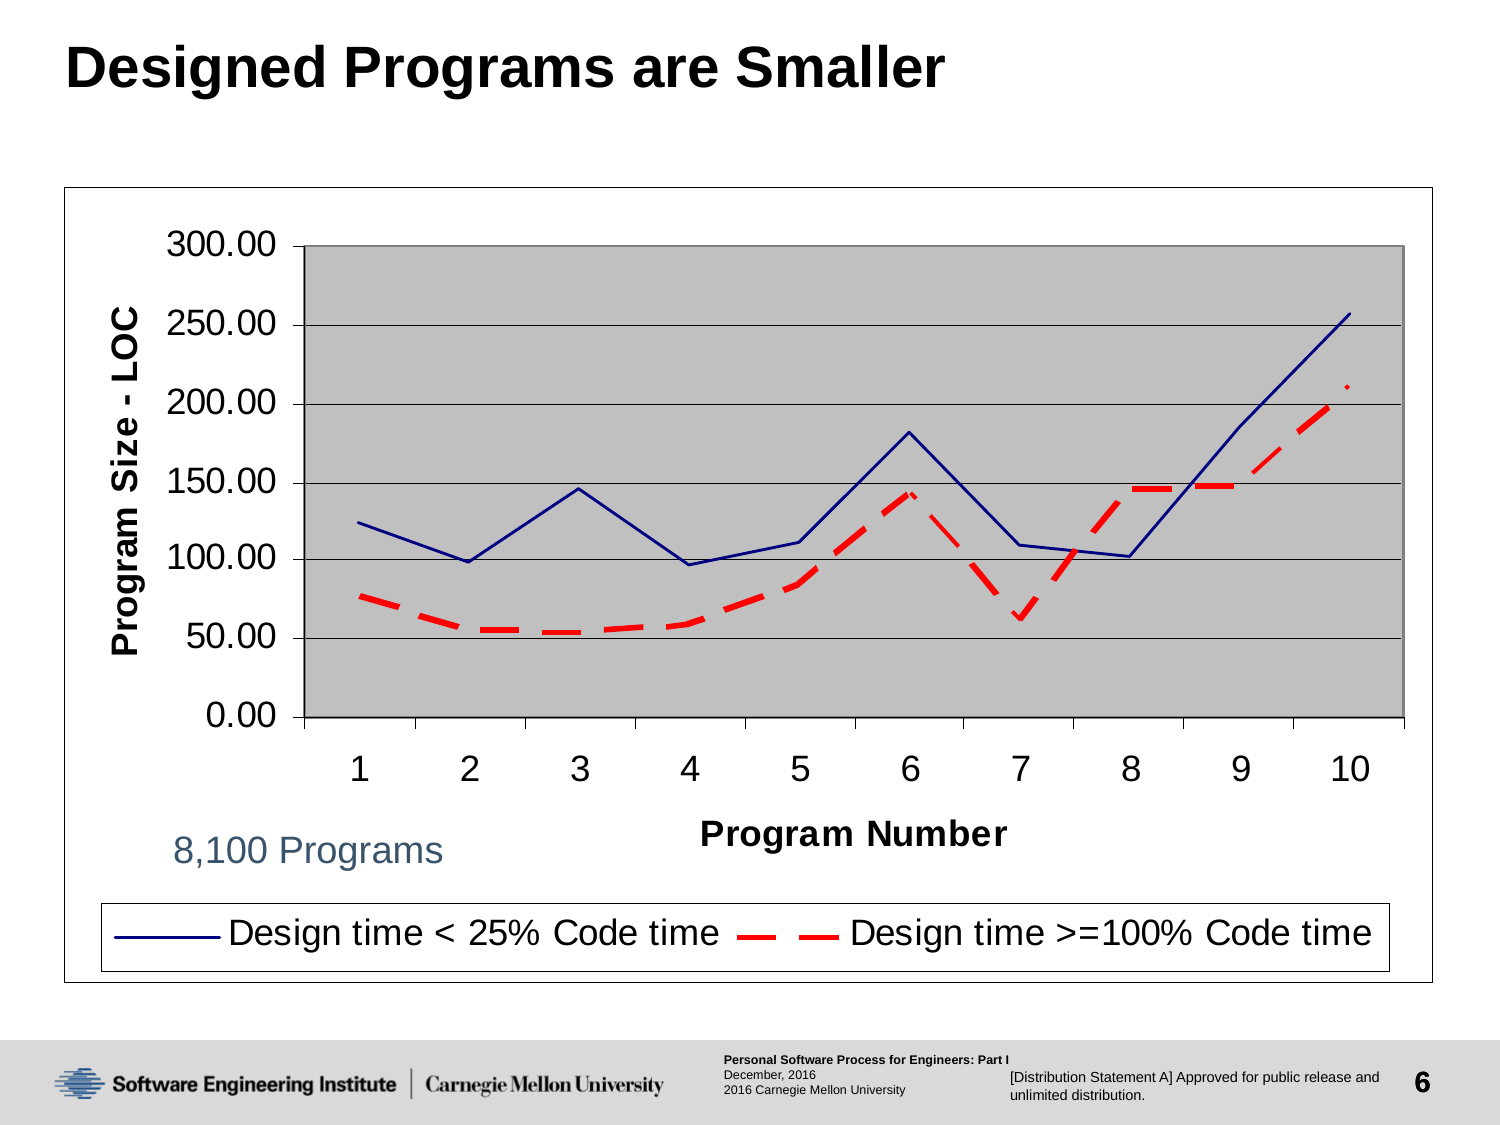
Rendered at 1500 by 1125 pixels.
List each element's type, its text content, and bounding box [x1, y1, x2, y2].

title Designed Programs are Smaller [65, 37, 1313, 148]
picture [49, 172, 1449, 997]
picture [46, 1061, 673, 1104]
